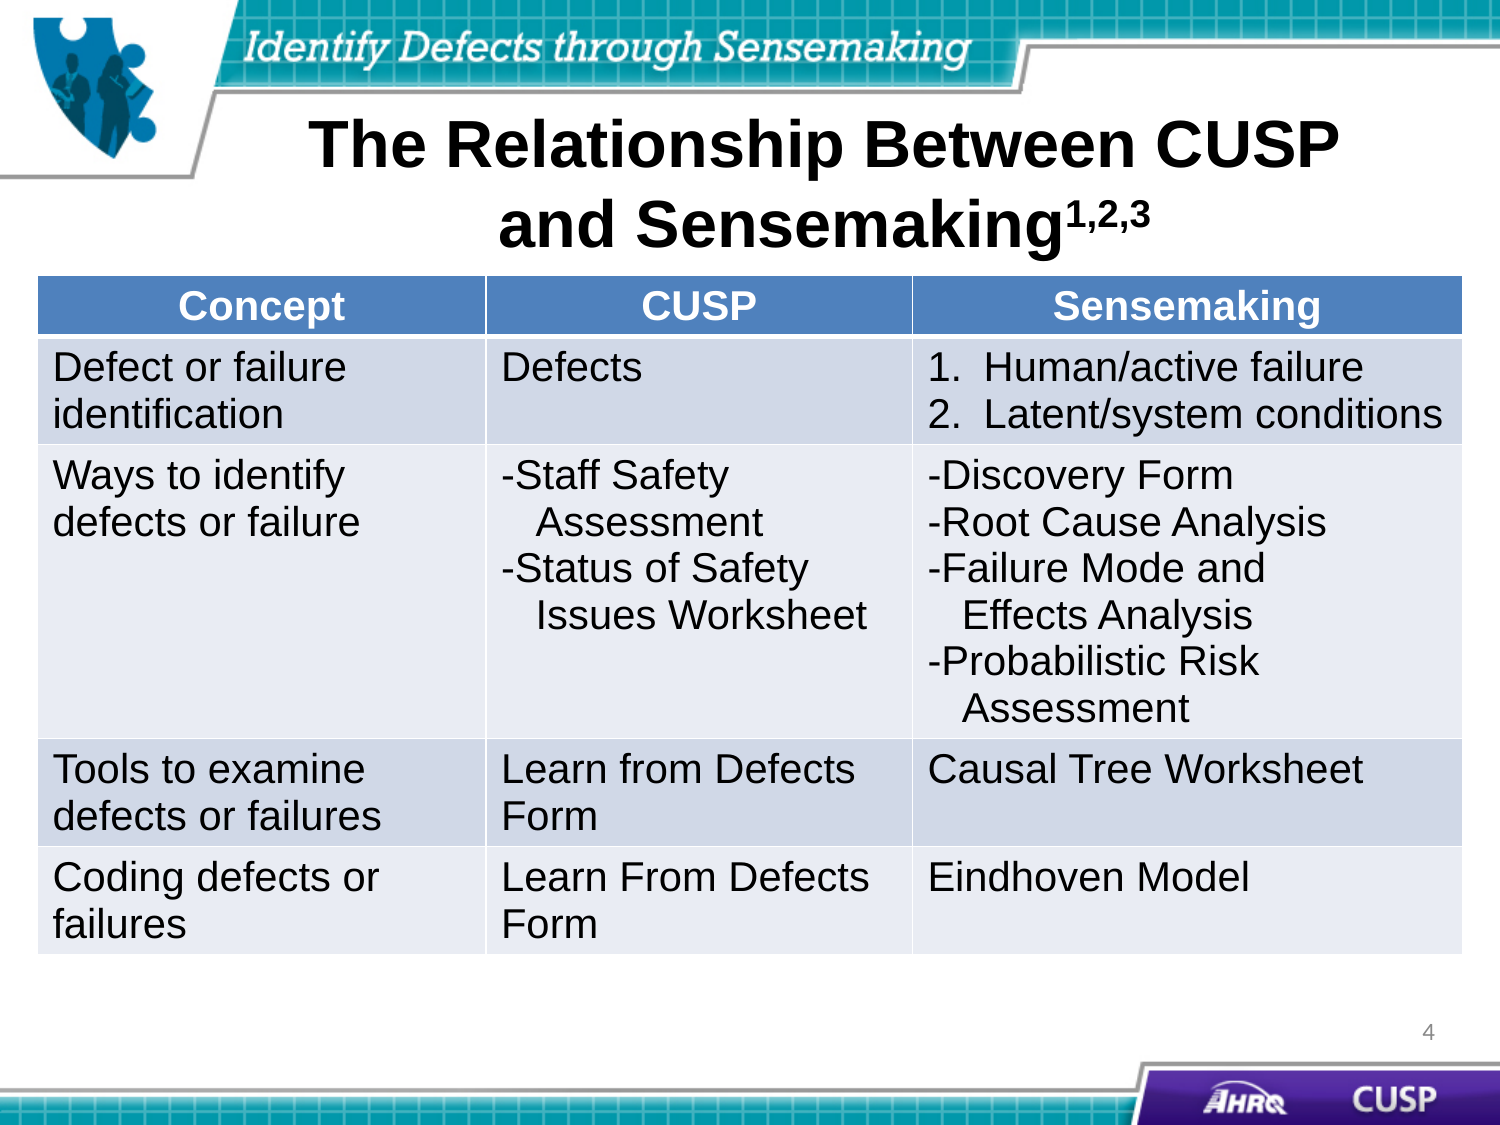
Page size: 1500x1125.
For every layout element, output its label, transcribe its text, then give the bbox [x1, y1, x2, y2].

table_cell Human/active failure Latent/system conditions [913, 339, 1462, 444]
table_cell Learn from Defects Form [487, 739, 912, 846]
table_header Concept [38, 276, 485, 334]
table_cell Defect or failure identification [38, 339, 485, 444]
table_cell Ways to identify defects or failure [38, 445, 485, 738]
table_cell Causal Tree Worksheet [913, 739, 1462, 846]
table_cell Tools to examine defects or failures [38, 739, 485, 846]
table_cell -Staff Safety Assessment -Status of Safety Issues Worksheet [487, 445, 912, 738]
table_cell Defects [487, 339, 912, 444]
title The Relationship Between CUSP and Sensemaking1,2,3 [237, 87, 1413, 274]
table_header Sensemaking [913, 276, 1462, 334]
picture [0, 0, 1500, 1125]
table_cell Learn From Defects Form [487, 847, 912, 954]
table_cell Eindhoven Model [913, 847, 1462, 954]
slide_number 4 [1100, 999, 1450, 1060]
table_cell Coding defects or failures [38, 847, 485, 954]
table_cell -Discovery Form -Root Cause Analysis -Failure Mode and Effects Analysis -Probabilistic Risk Assessment [913, 445, 1462, 738]
table_header CUSP [487, 276, 912, 334]
